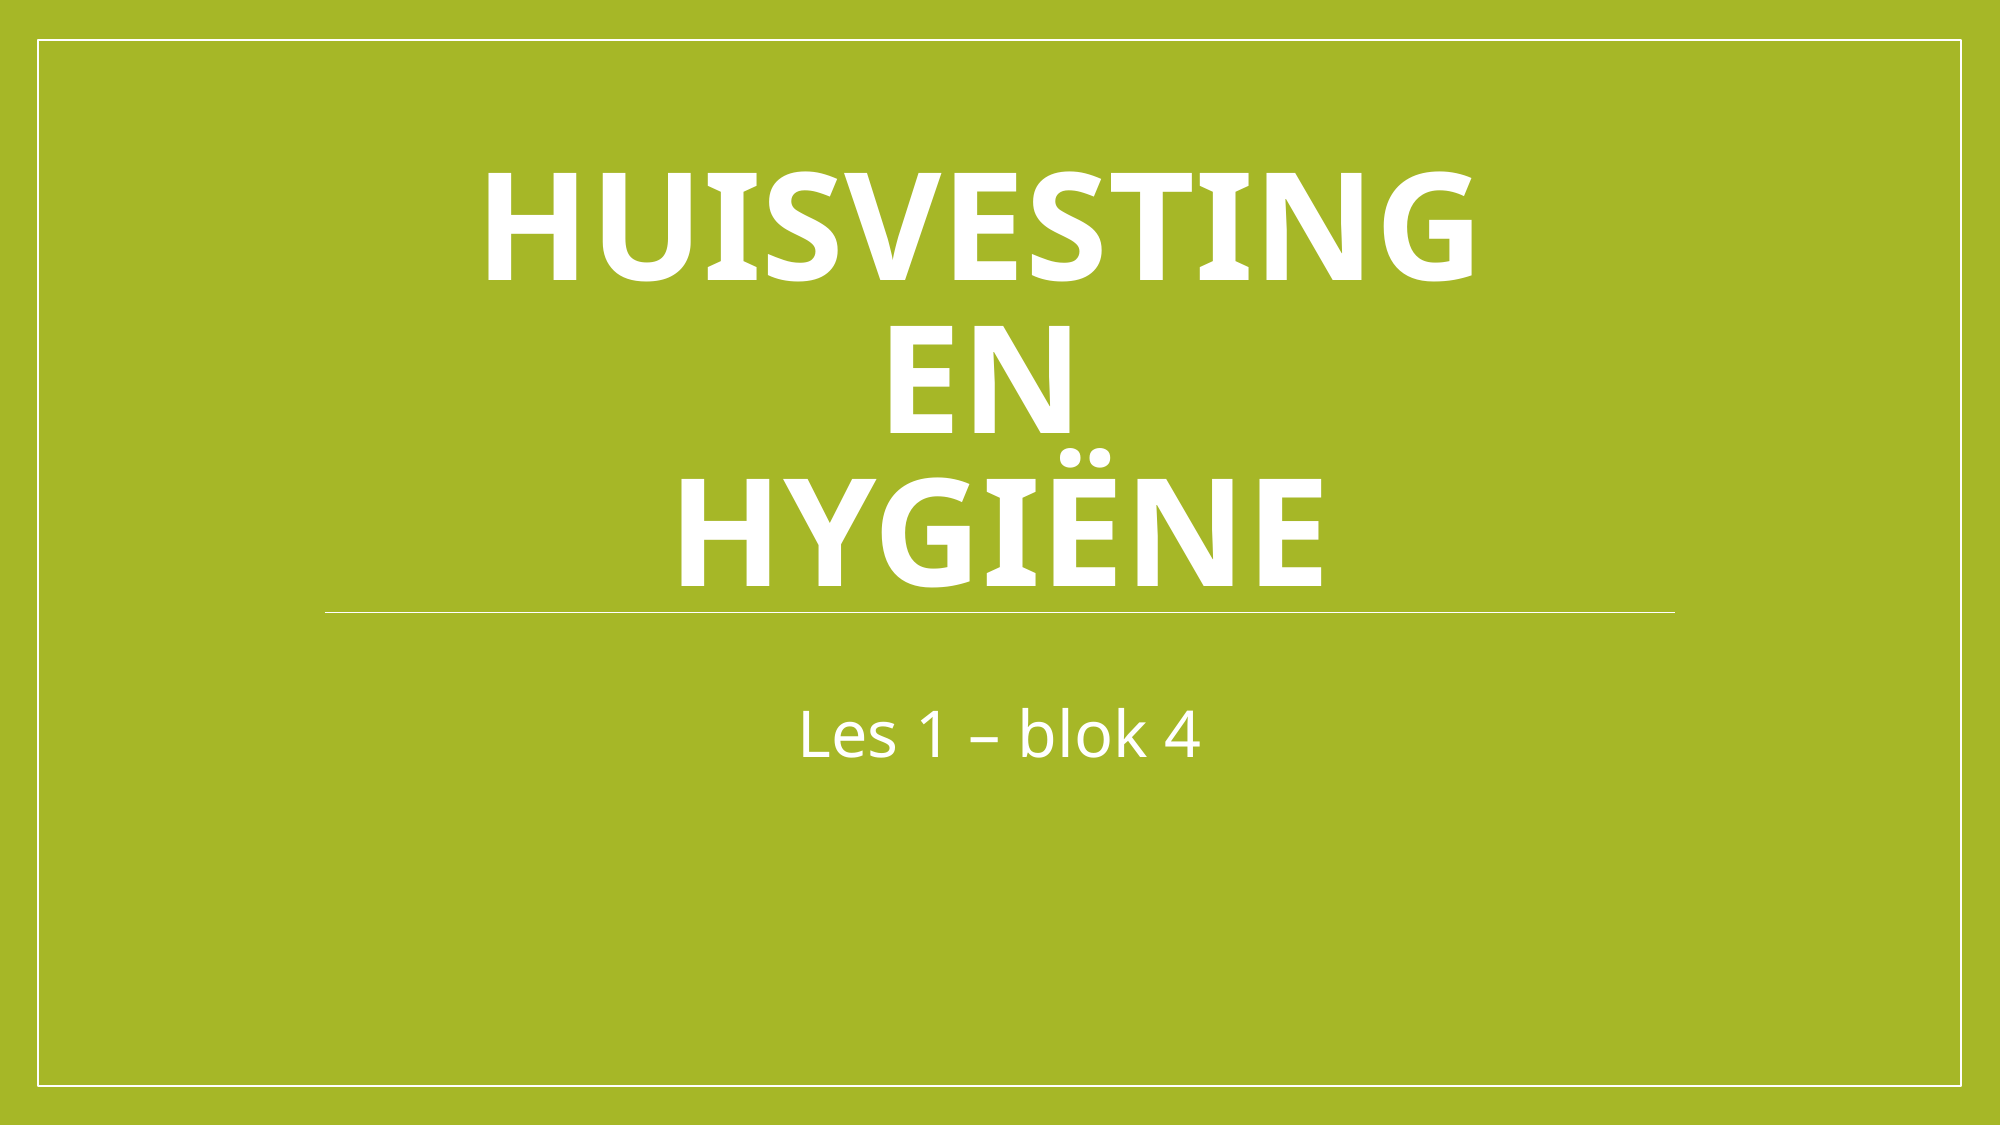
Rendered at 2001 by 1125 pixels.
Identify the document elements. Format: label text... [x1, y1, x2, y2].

title Huisvesting en Hygiëne [182, 144, 1818, 625]
subtitle Les 1 – blok 4 [280, 694, 1719, 982]
